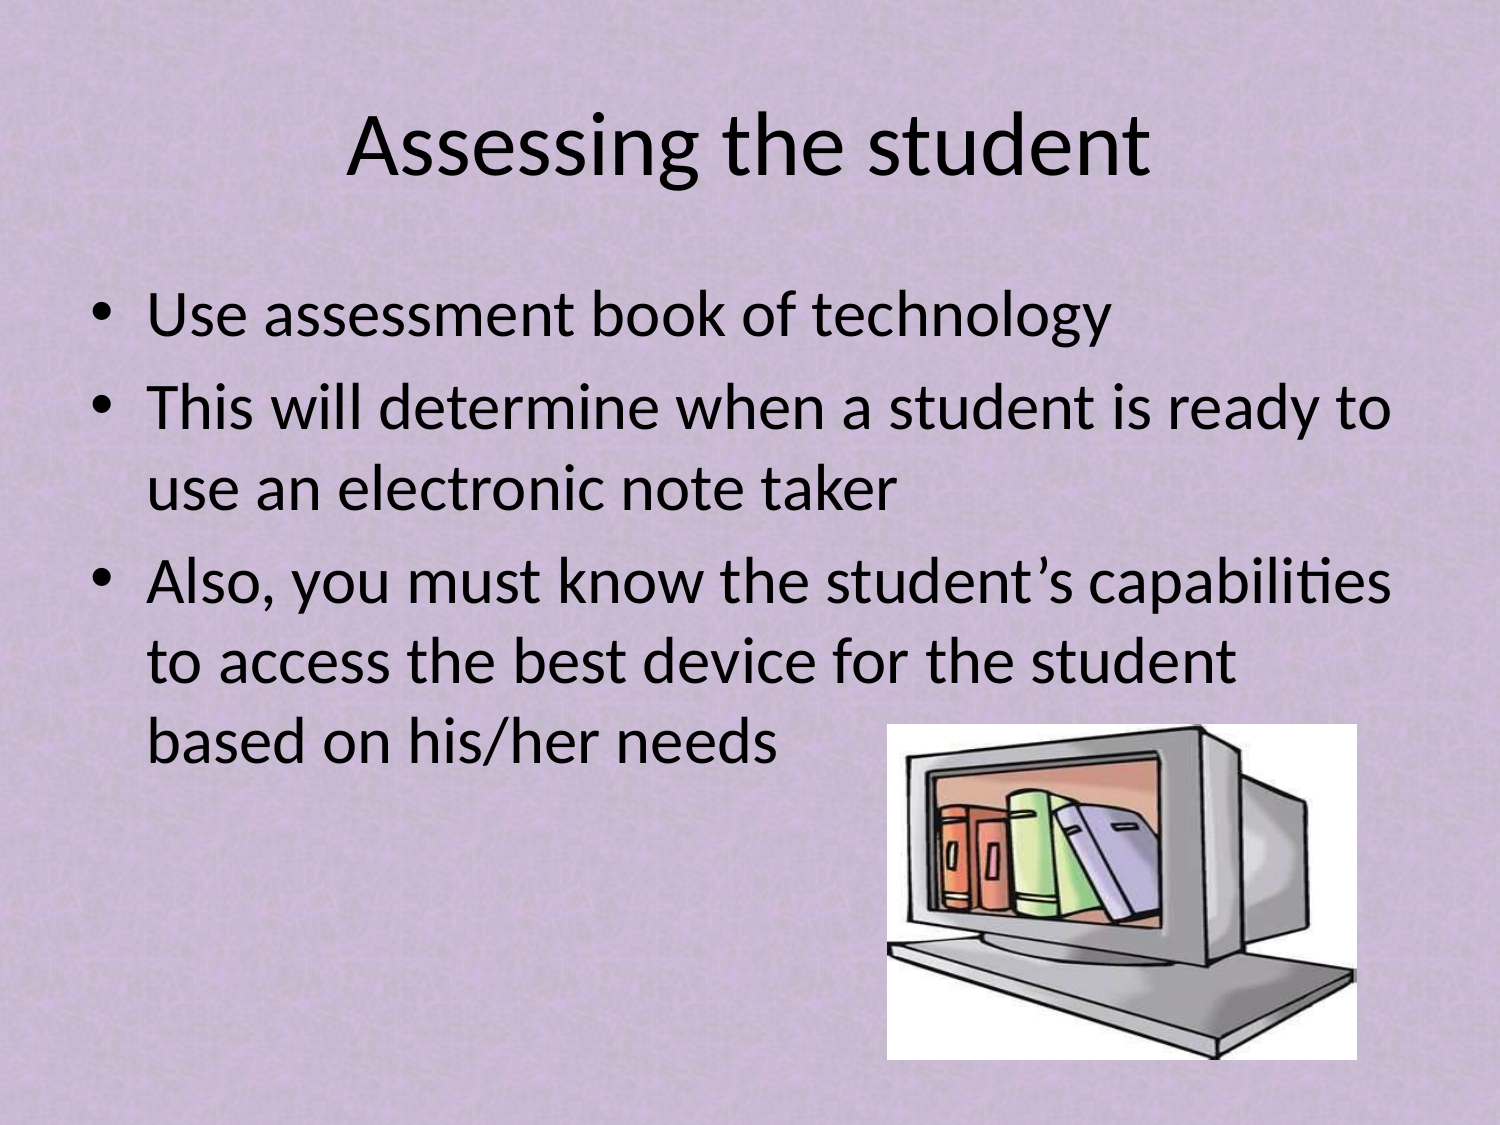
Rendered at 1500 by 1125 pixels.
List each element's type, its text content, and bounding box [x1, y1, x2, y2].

title Assessing the student [75, 45, 1425, 233]
picture [887, 724, 1357, 1060]
list Use assessment book of technology This will determine when a student is ready to use an electronic note taker Also, you must know the student’s capabilities to access the best device for the student based on his/her needs [75, 262, 1425, 1005]
